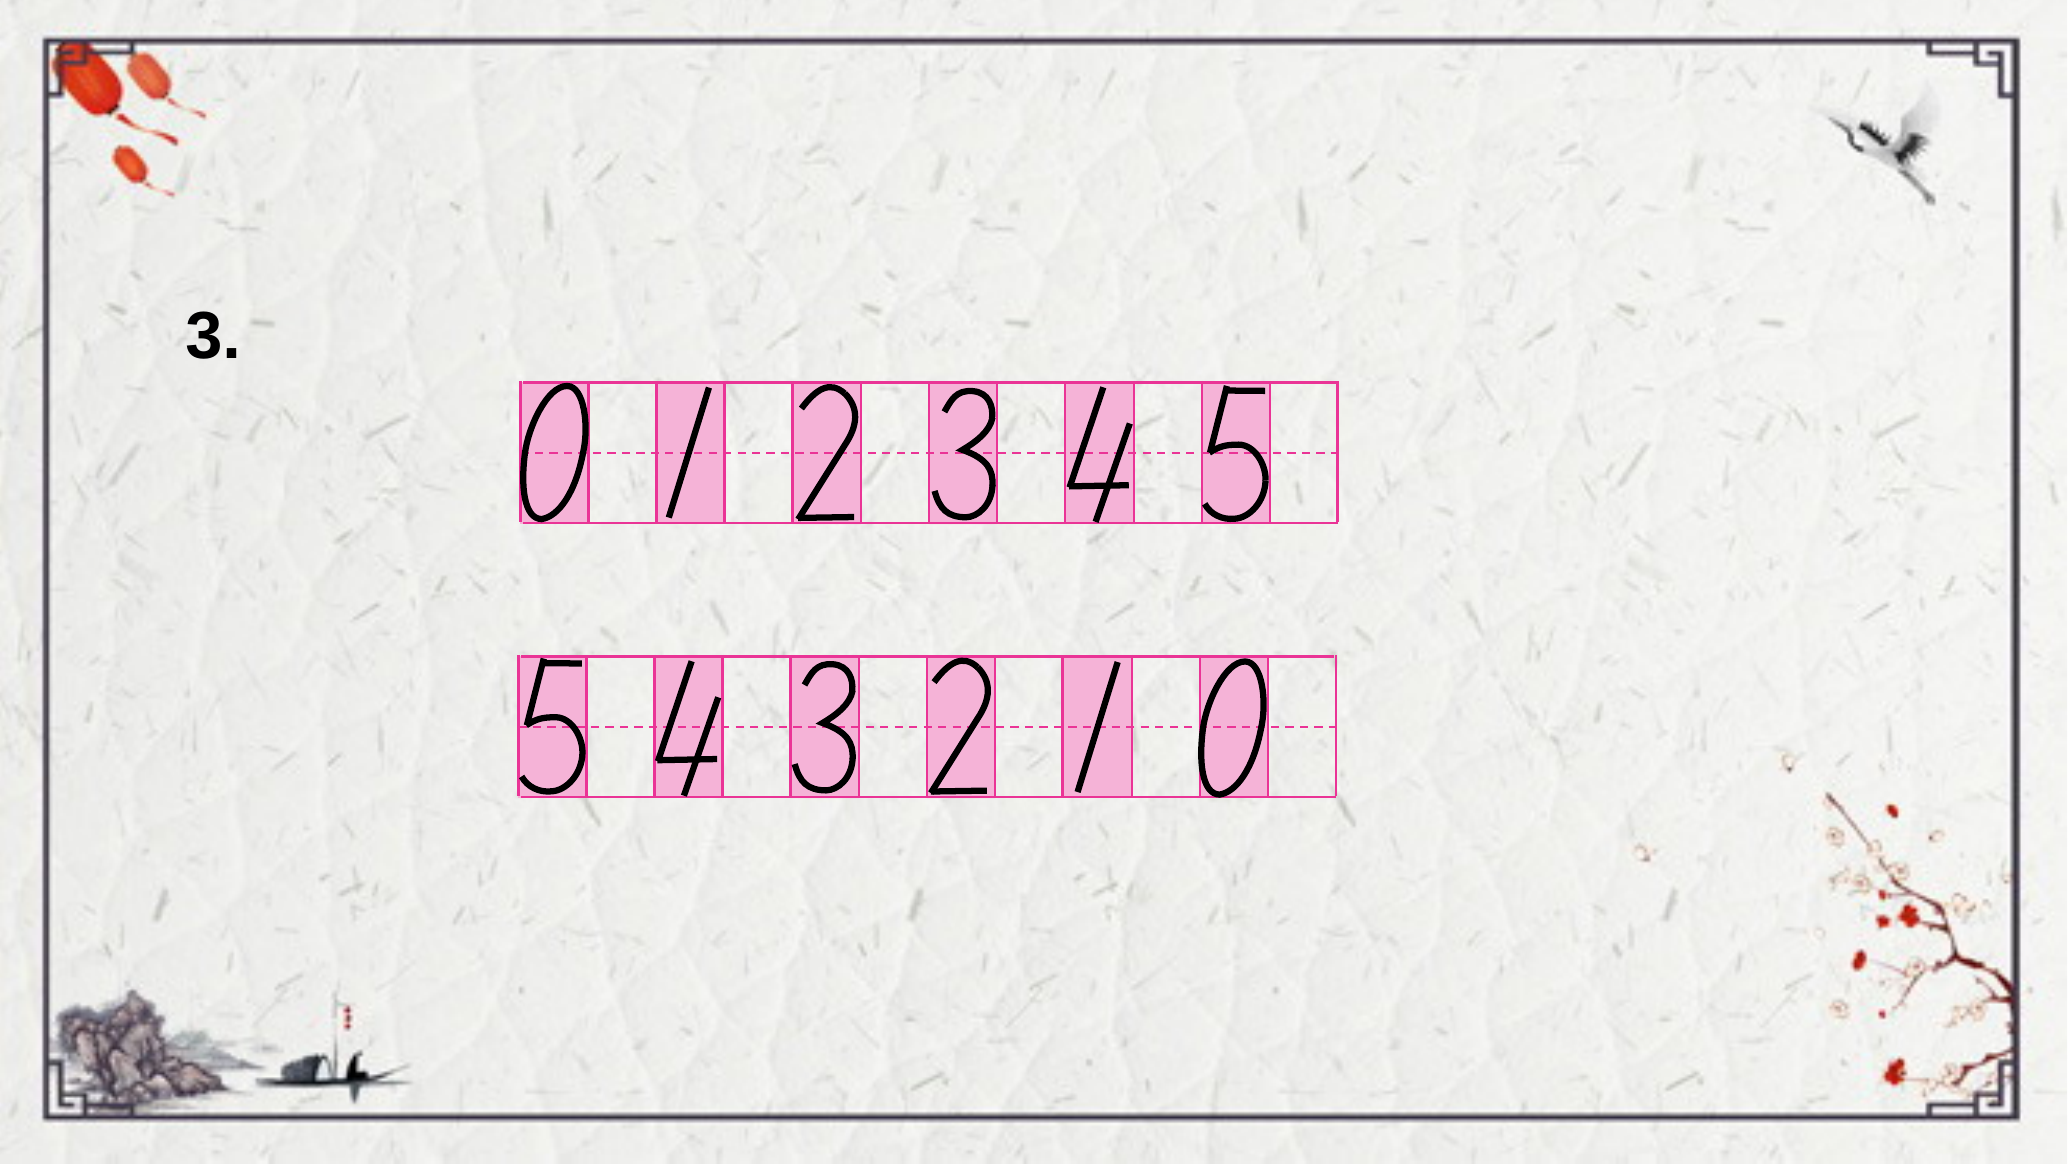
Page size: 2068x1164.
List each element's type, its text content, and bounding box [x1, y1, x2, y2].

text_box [520, 380, 1339, 525]
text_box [518, 654, 1336, 799]
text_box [794, 664, 853, 791]
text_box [930, 660, 988, 794]
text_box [1204, 385, 1266, 519]
picture [0, 0, 2068, 1164]
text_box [668, 387, 709, 518]
text_box 3. [170, 284, 290, 380]
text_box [934, 390, 993, 518]
